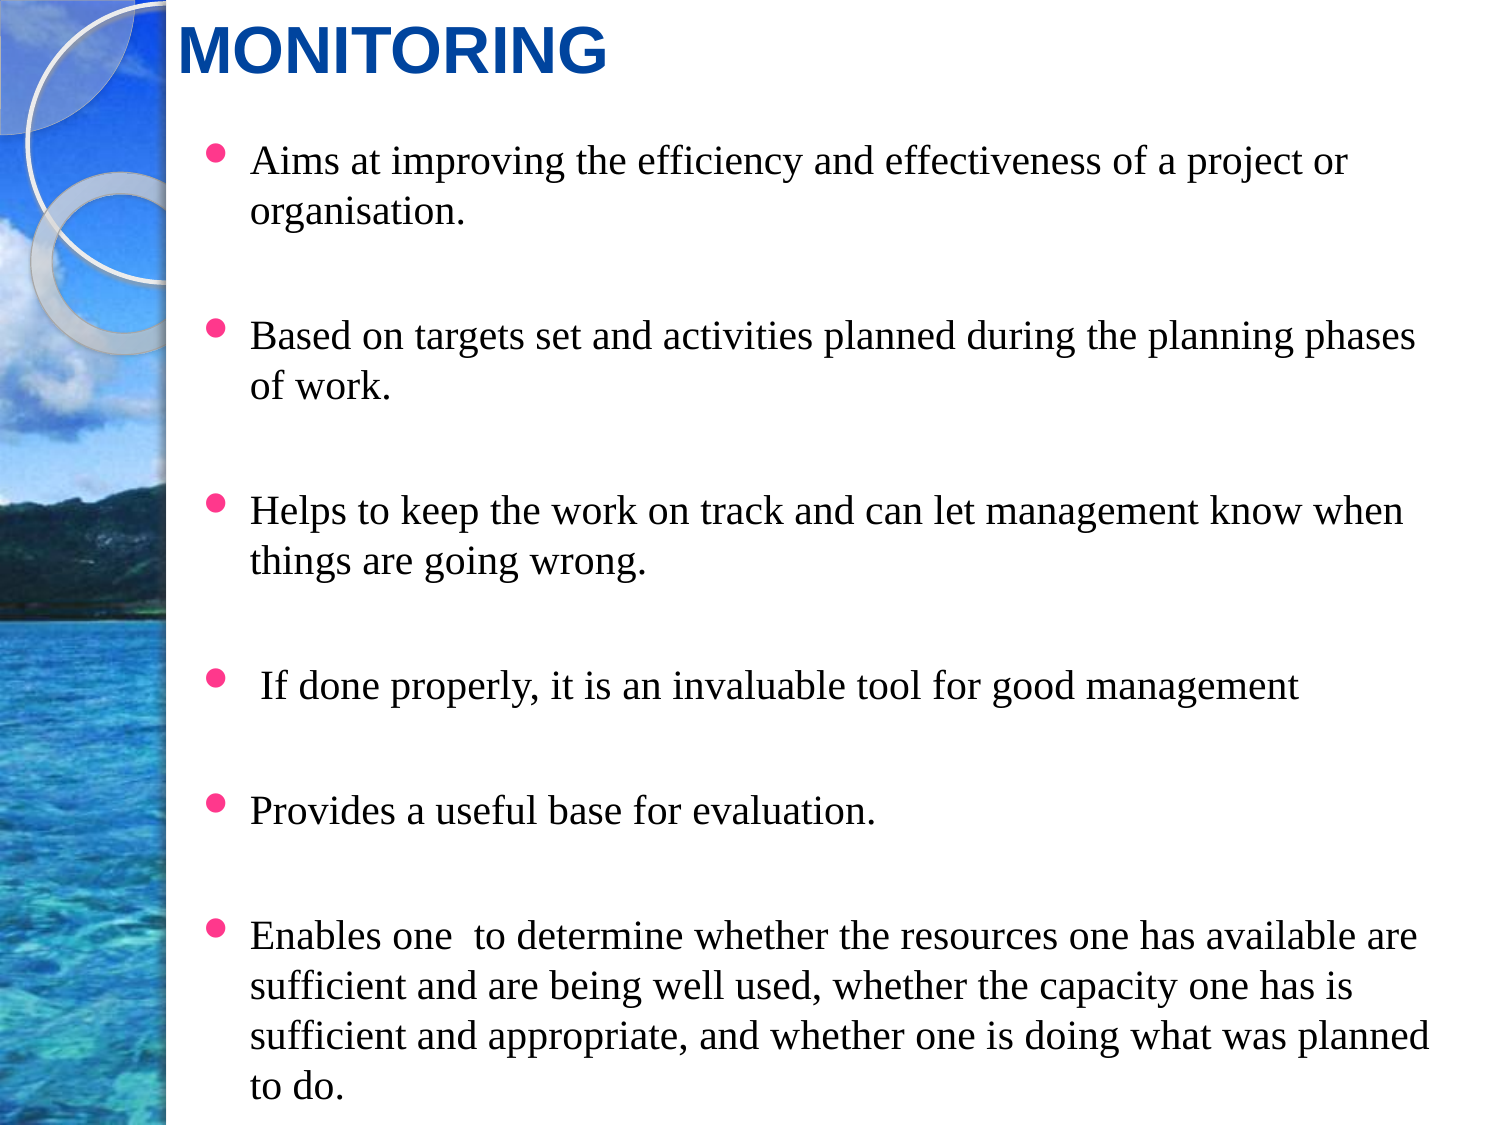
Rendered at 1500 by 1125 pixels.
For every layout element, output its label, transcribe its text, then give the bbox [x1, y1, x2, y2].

picture [0, 134, 166, 1125]
list Aims at improving the efficiency and effectiveness of a project or organisation. Based on targets set and activities planned during the planning phases of work. Helps to keep the work on track and can let management know when things are going wrong. If done properly, it is an invaluable tool for good management Provides a useful base for evaluation. Enables one to determine whether the resources one has available are sufficient and are being well used, whether the capacity one has is sufficient and appropriate, and whether one is doing what was planned to do. [174, 125, 1450, 913]
picture [136, 0, 162, 4]
text_box MONITORING [162, 0, 1500, 113]
picture [32, 13, 160, 207]
picture [53, 240, 160, 332]
picture [62, 195, 160, 280]
